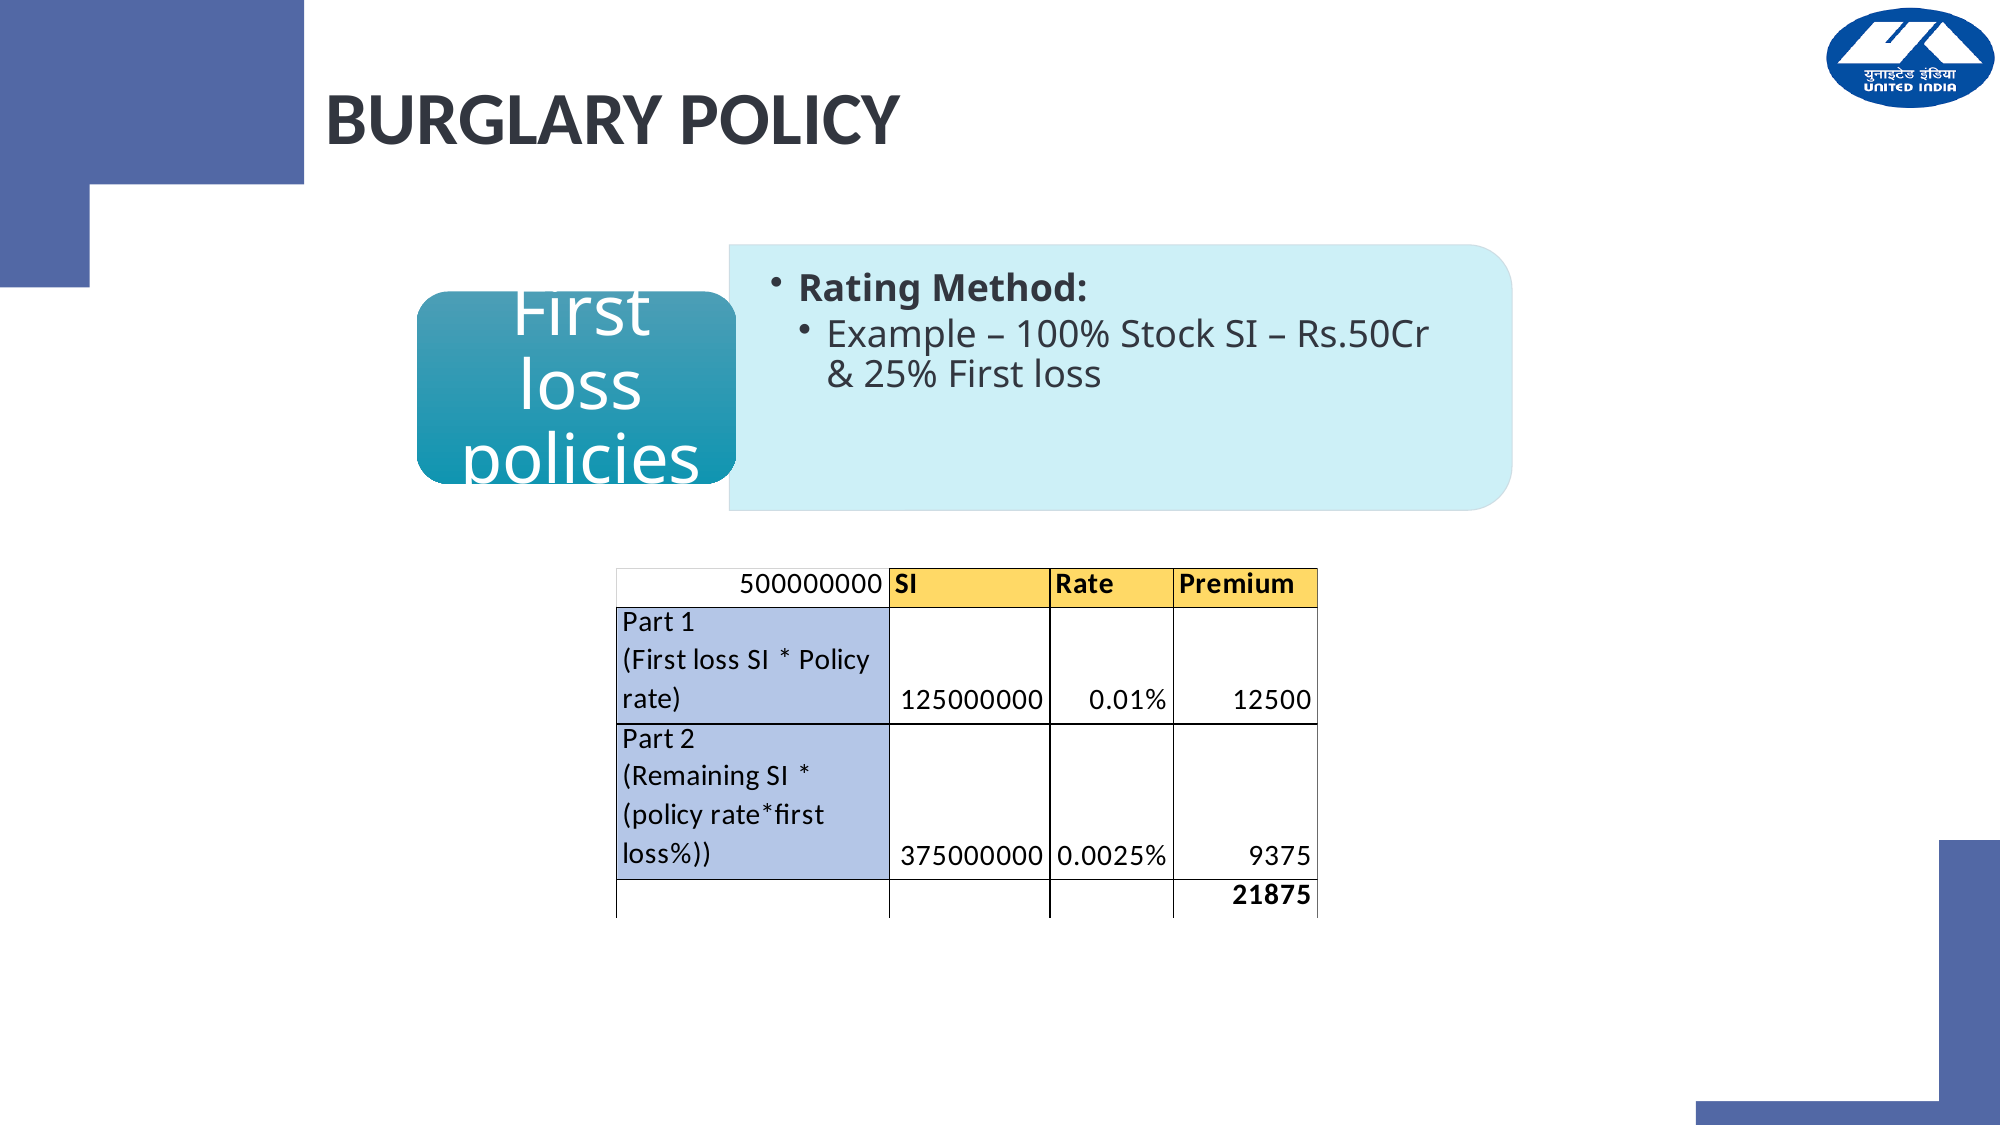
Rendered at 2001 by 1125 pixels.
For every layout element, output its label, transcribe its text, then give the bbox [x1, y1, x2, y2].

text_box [89, 184, 1939, 1102]
picture [615, 567, 1319, 920]
picture [1820, 3, 2000, 111]
text_box BURGLARY POLICY [310, 72, 1545, 184]
